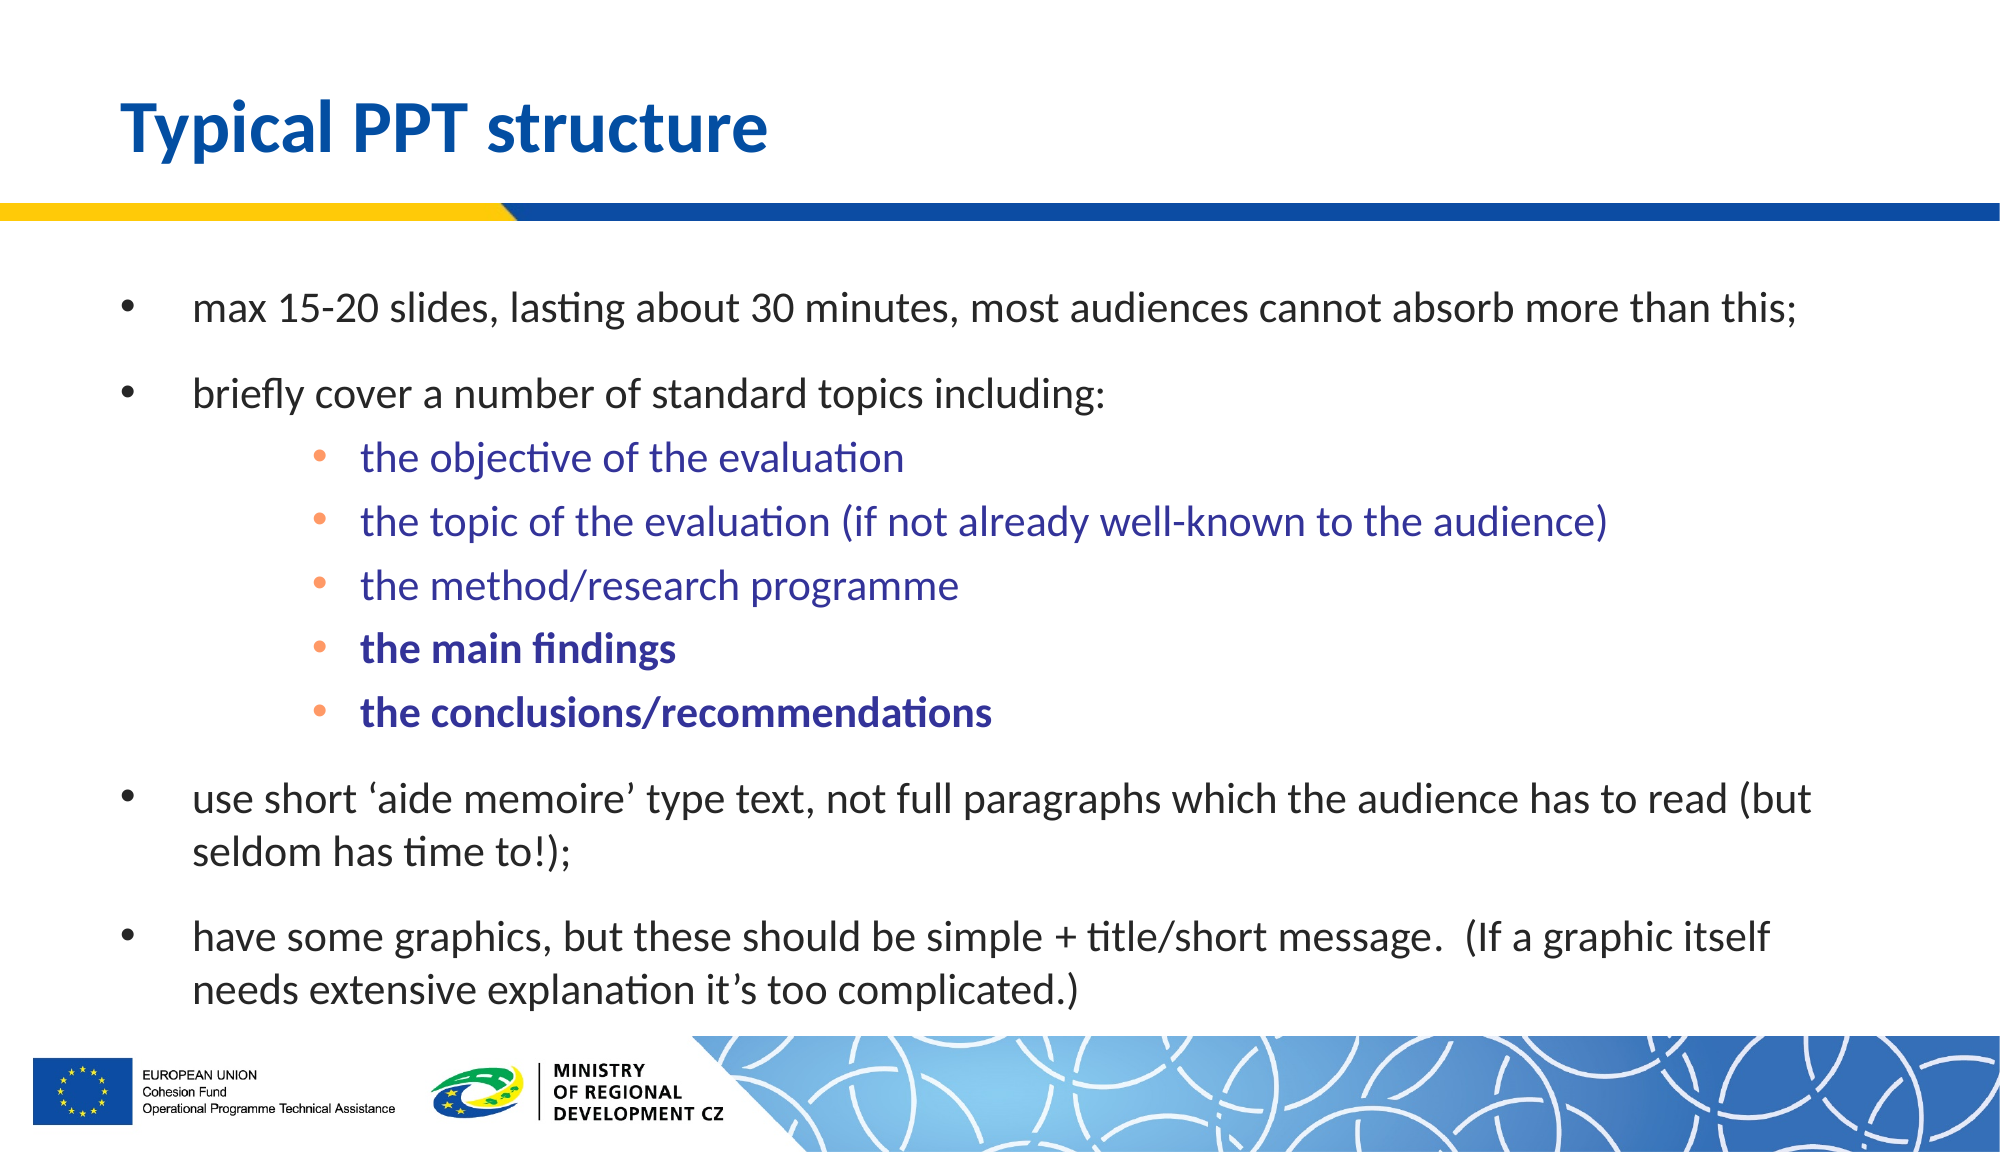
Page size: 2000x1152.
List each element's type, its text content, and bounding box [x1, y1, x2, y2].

picture [0, 203, 2000, 221]
title Typical PPT structure [99, 46, 1900, 198]
list max 15-20 slides, lasting about 30 minutes, most audiences cannot absorb more than this; briefly cover a number of standard topics including: the objective of the evaluation the topic of the evaluation (if not already well-known to the audience) the method/research programme the main findings the conclusions/recommendations use short ‘aide memoire’ type text, not full paragraphs which the audience has to read (but seldom has time to!); have some graphics, but these should be simple + title/short message. (If a graphic itself needs extensive explanation it’s too complicated.) [99, 268, 1900, 1029]
picture [0, 1036, 2000, 1152]
